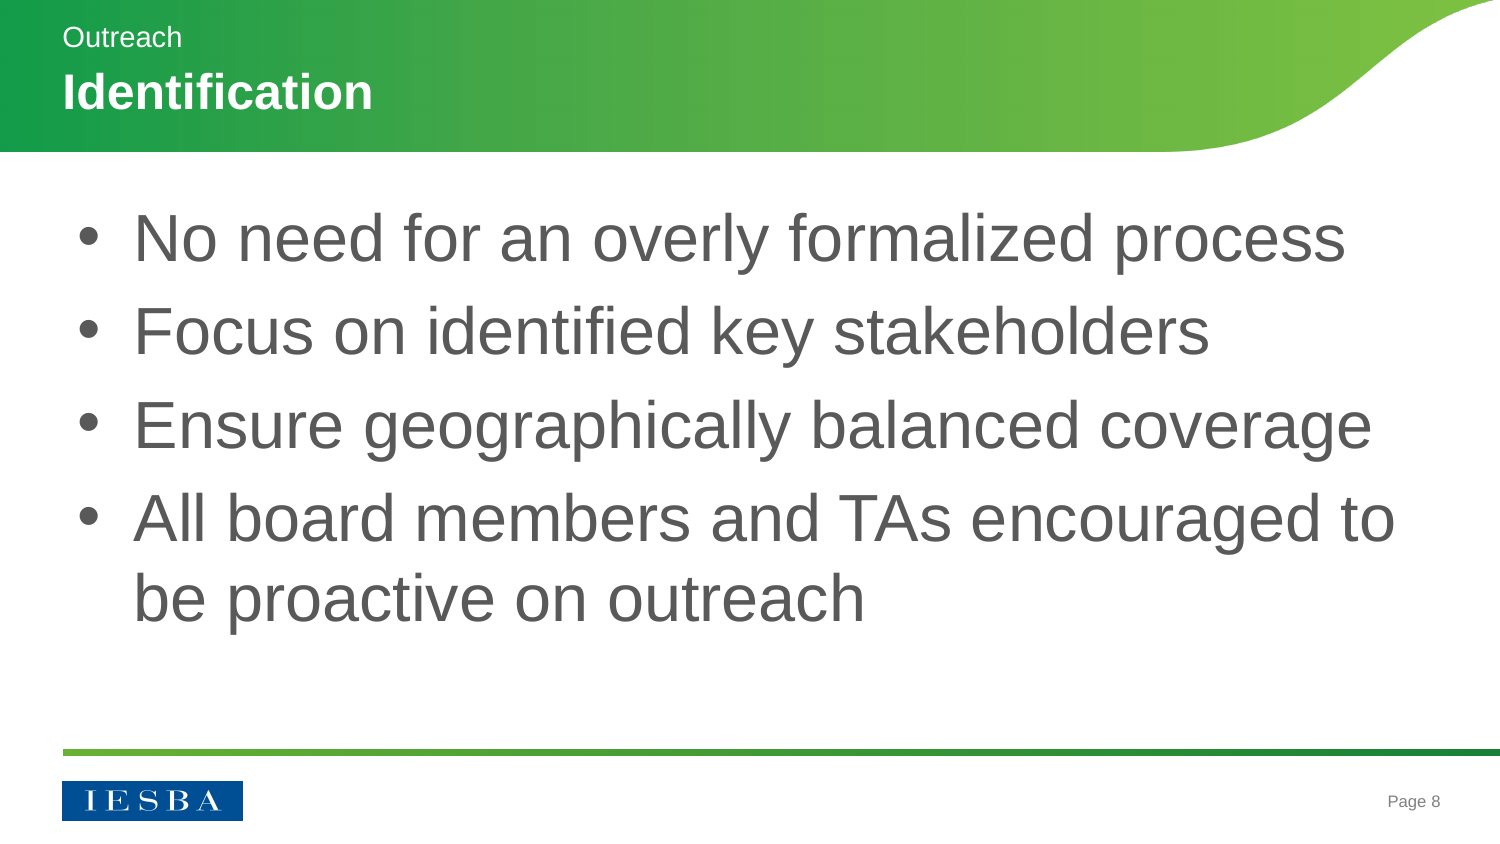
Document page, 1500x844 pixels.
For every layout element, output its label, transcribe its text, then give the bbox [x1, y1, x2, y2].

picture [62, 781, 243, 821]
title Identification [62, 56, 1300, 122]
subtitle Outreach [62, 18, 500, 47]
list No need for an overly formalized process Focus on identified key stakeholders Ensure geographically balanced coverage All board members and TAs encouraged to be proactive on outreach [62, 187, 1450, 747]
picture [0, 0, 1497, 152]
